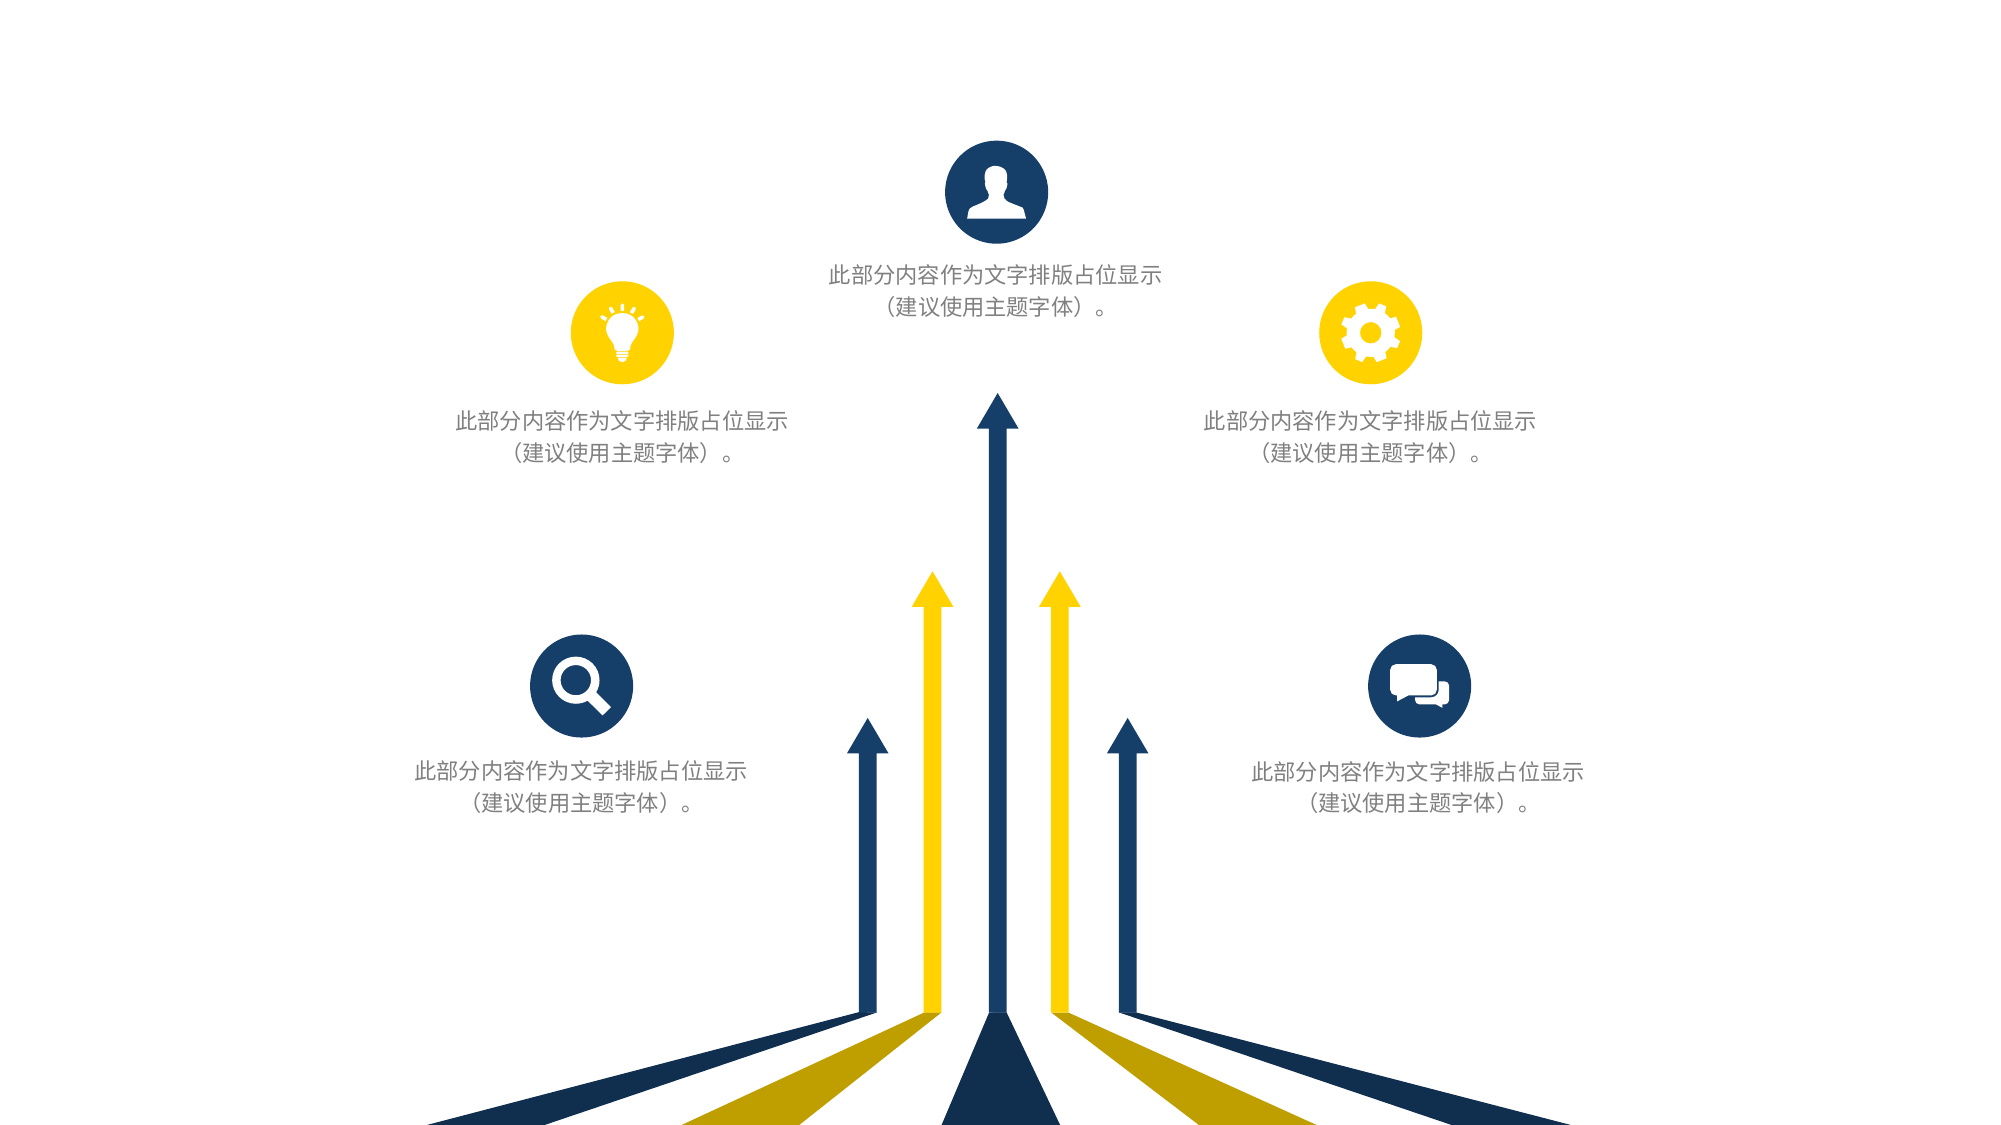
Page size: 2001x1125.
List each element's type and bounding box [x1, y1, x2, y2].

text_box [438, 281, 807, 392]
text_box [427, 392, 1571, 1125]
text_box [811, 140, 1180, 359]
text_box [397, 634, 427, 855]
text_box [1186, 281, 1555, 392]
text_box [1571, 634, 1603, 855]
